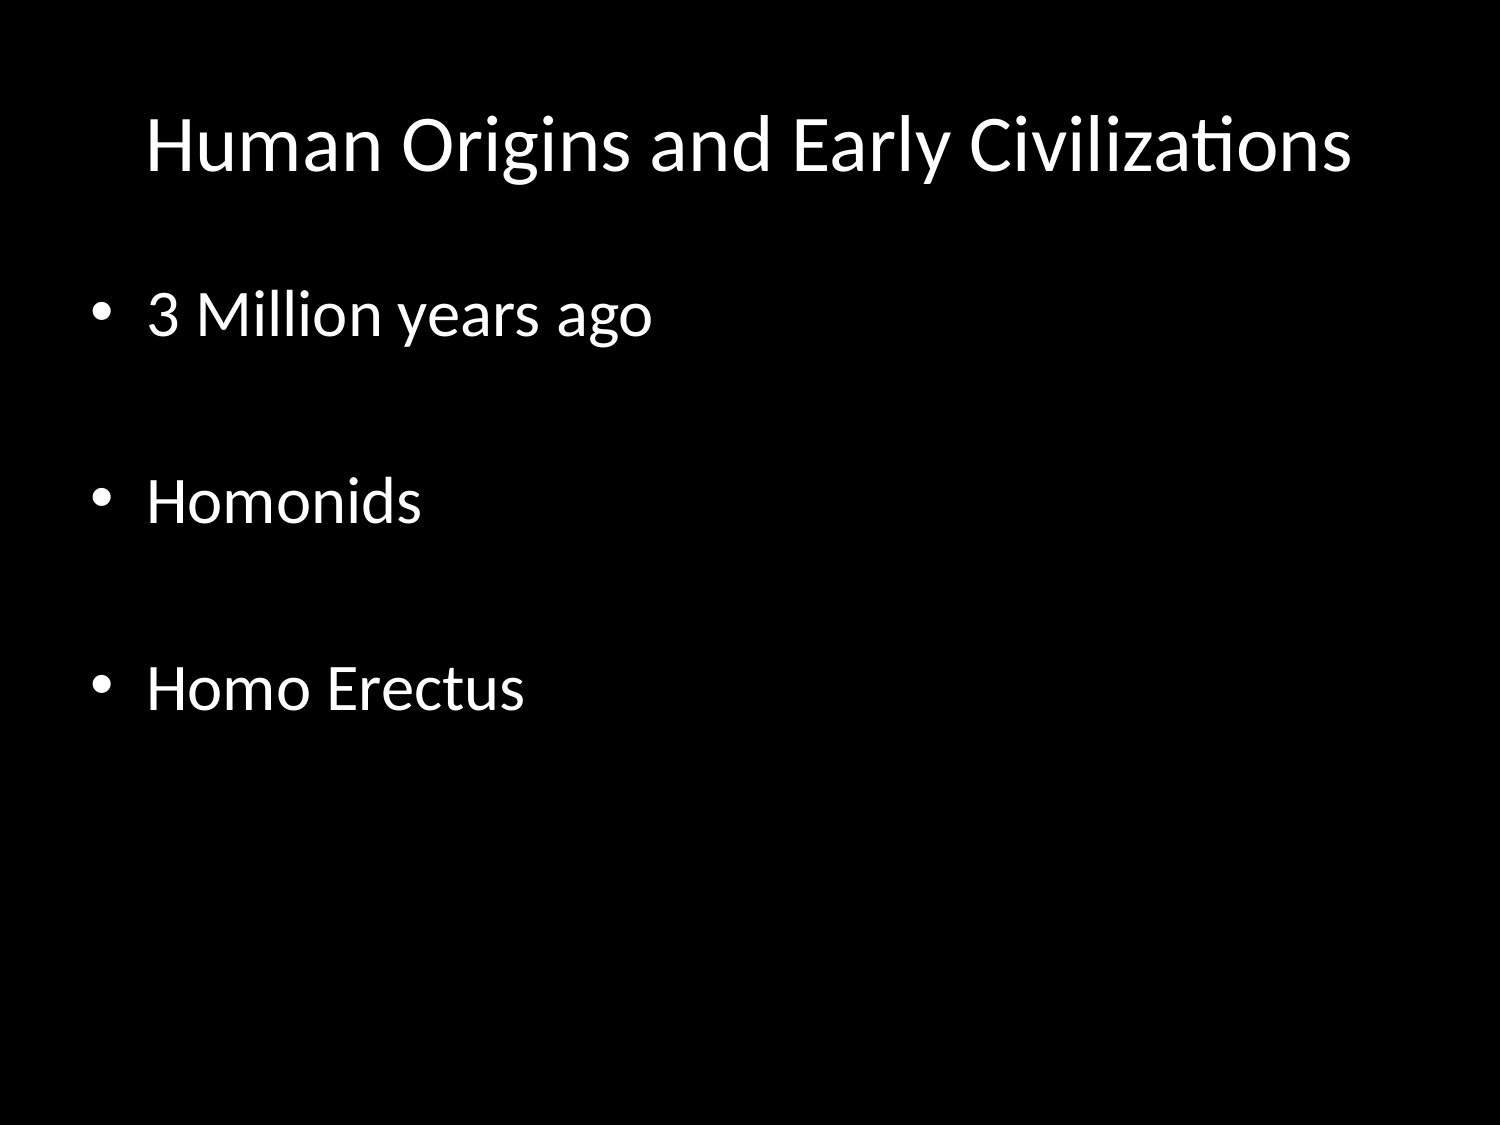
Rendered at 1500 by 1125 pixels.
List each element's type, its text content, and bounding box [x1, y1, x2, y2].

list 3 Million years ago Homonids Homo Erectus [75, 262, 1425, 1005]
title Human Origins and Early Civilizations [75, 45, 1425, 233]
